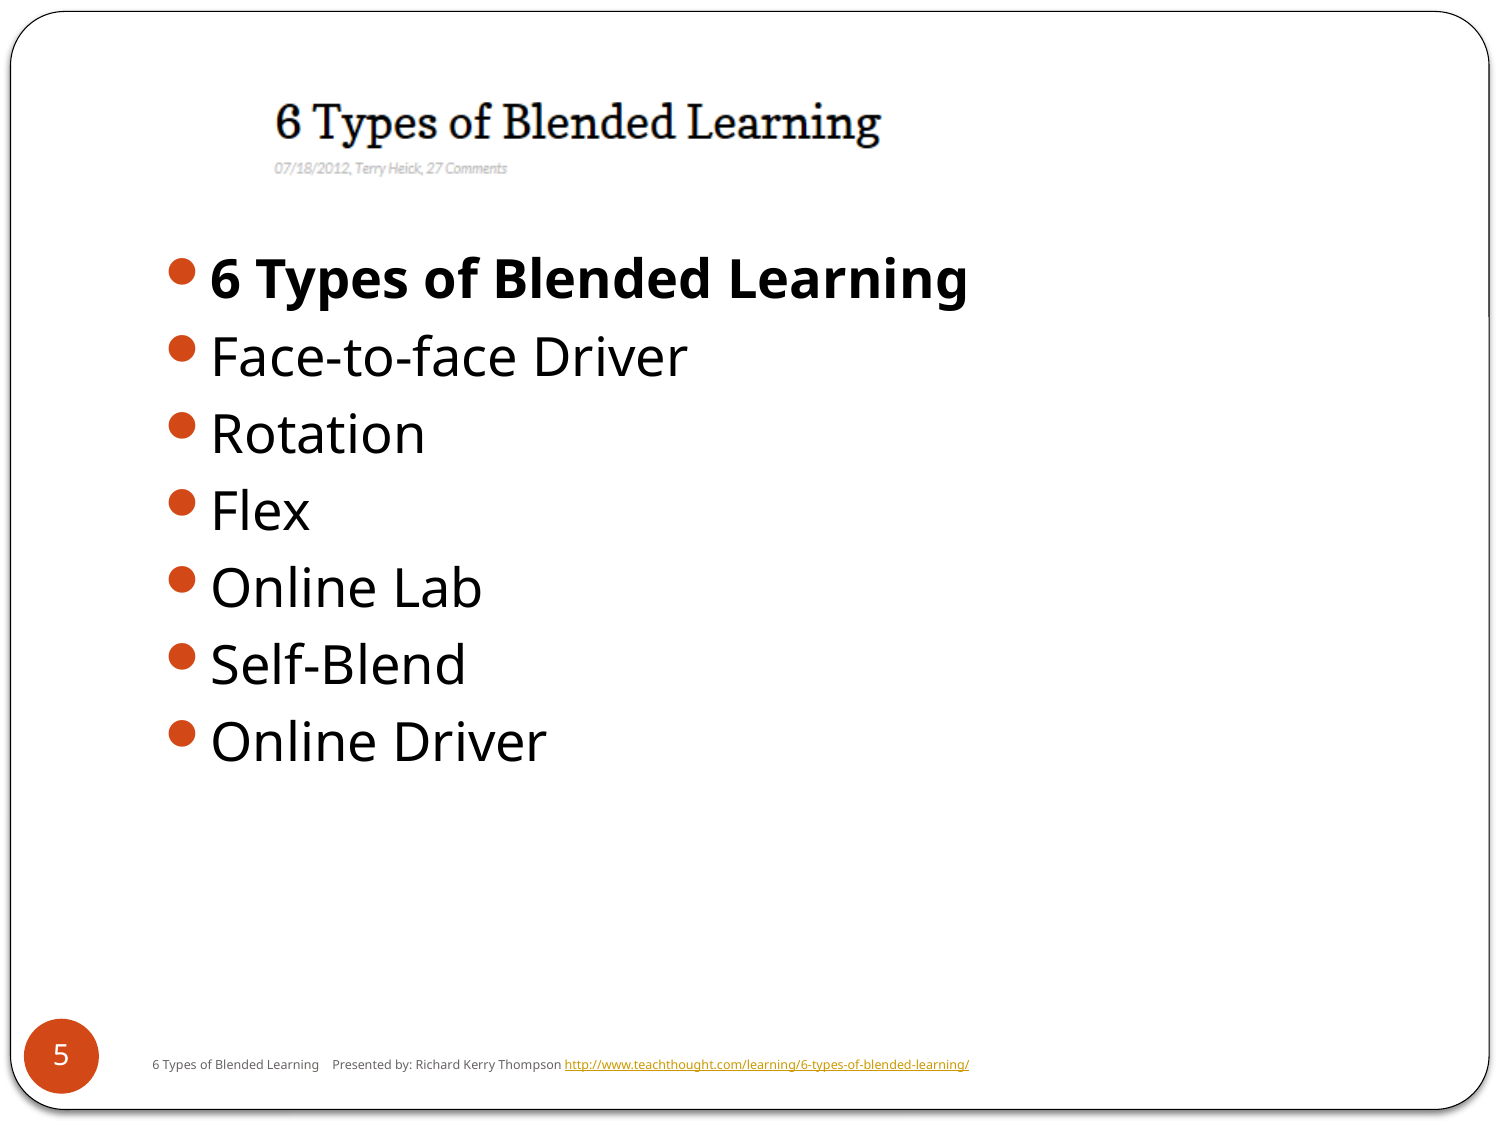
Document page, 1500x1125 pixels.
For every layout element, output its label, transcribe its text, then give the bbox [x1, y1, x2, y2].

picture [262, 74, 927, 185]
slide_number 5 [23, 1018, 99, 1094]
footer 6 Types of Blended Learning Presented by: Richard Kerry Thompson http://www.teachthought.com/learning/6-types-of-blended-learning/ [137, 1042, 988, 1103]
list 6 Types of Blended Learning Face-to-face Driver Rotation Flex Online Lab Self-Blend Online Driver [150, 237, 1425, 988]
